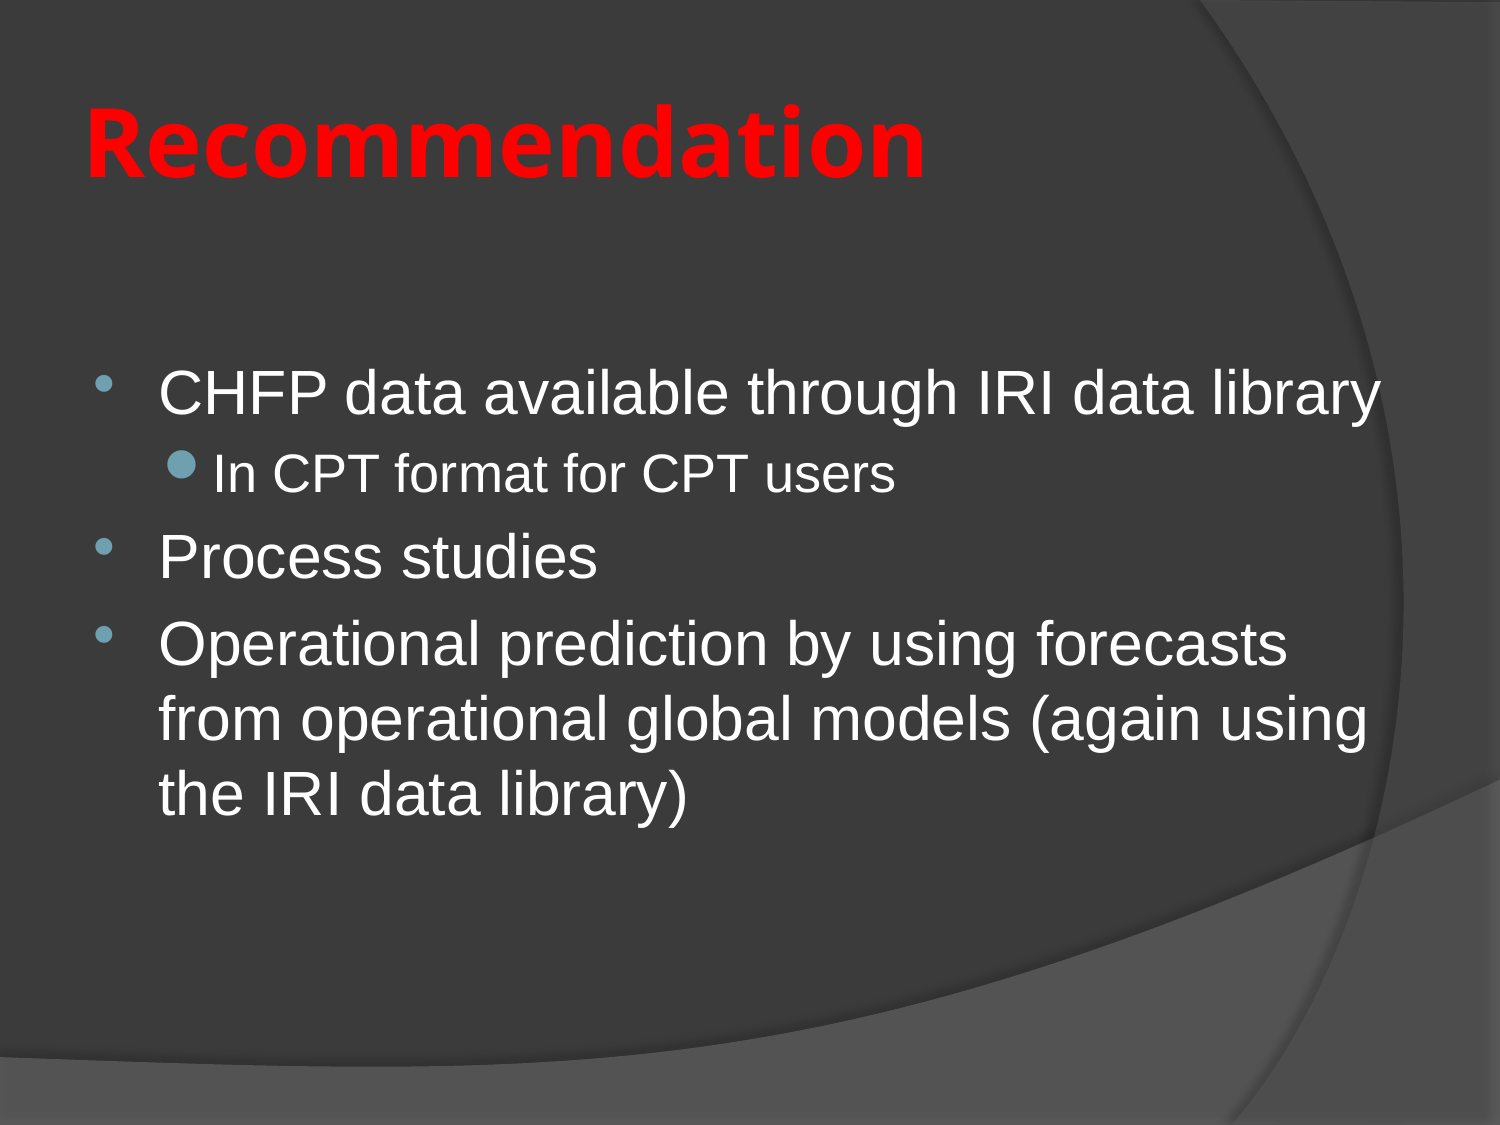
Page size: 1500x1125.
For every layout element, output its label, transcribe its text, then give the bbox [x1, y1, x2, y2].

title Recommendation [75, 45, 1300, 233]
list CHFP data available through IRI data library In CPT format for CPT users Process studies Operational prediction by using forecasts from operational global models (again using the IRI data library) [75, 345, 1400, 1088]
